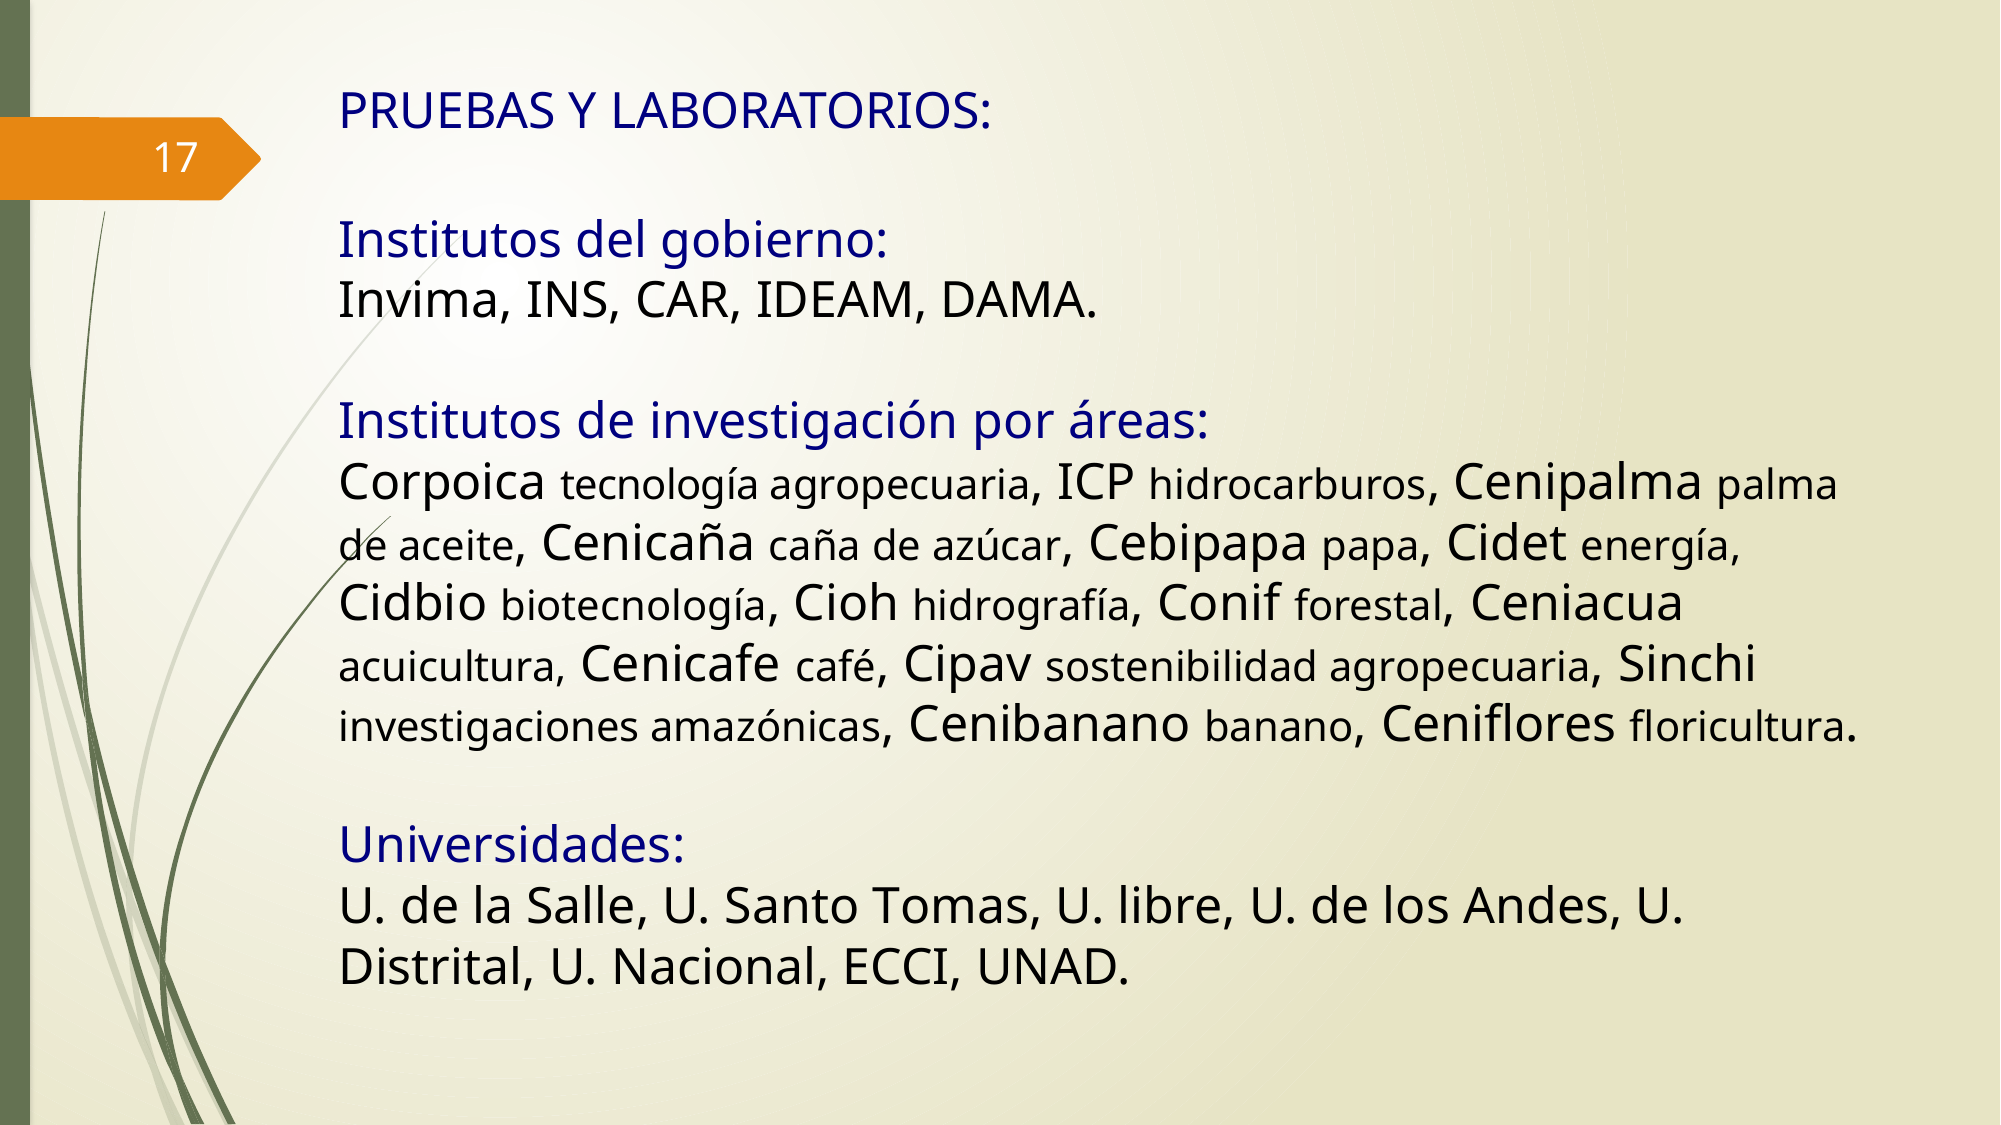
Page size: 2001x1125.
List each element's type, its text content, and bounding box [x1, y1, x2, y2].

text_box PRUEBAS Y LABORATORIOS: Institutos del gobierno: Invima, INS, CAR, IDEAM, DAMA. Institutos de investigación por áreas: Corpoica tecnología agropecuaria, ICP hidrocarburos, Cenipalma palma de aceite, Cenicaña caña de azúcar, Cebipapa papa, Cidet energía, Cidbio biotecnología, Cioh hidrografía, Conif forestal, Ceniacua acuicultura, Cenicafe café, Cipav sostenibilidad agropecuaria, Sinchi investigaciones amazónicas, Cenibanano banano, Ceniflores floricultura. Universidades: U. de la Salle, U. Santo Tomas, U. libre, U. de los Andes, U. Distrital, U. Nacional, ECCI, UNAD. [264, 70, 1963, 1002]
slide_number 17 [87, 129, 216, 190]
